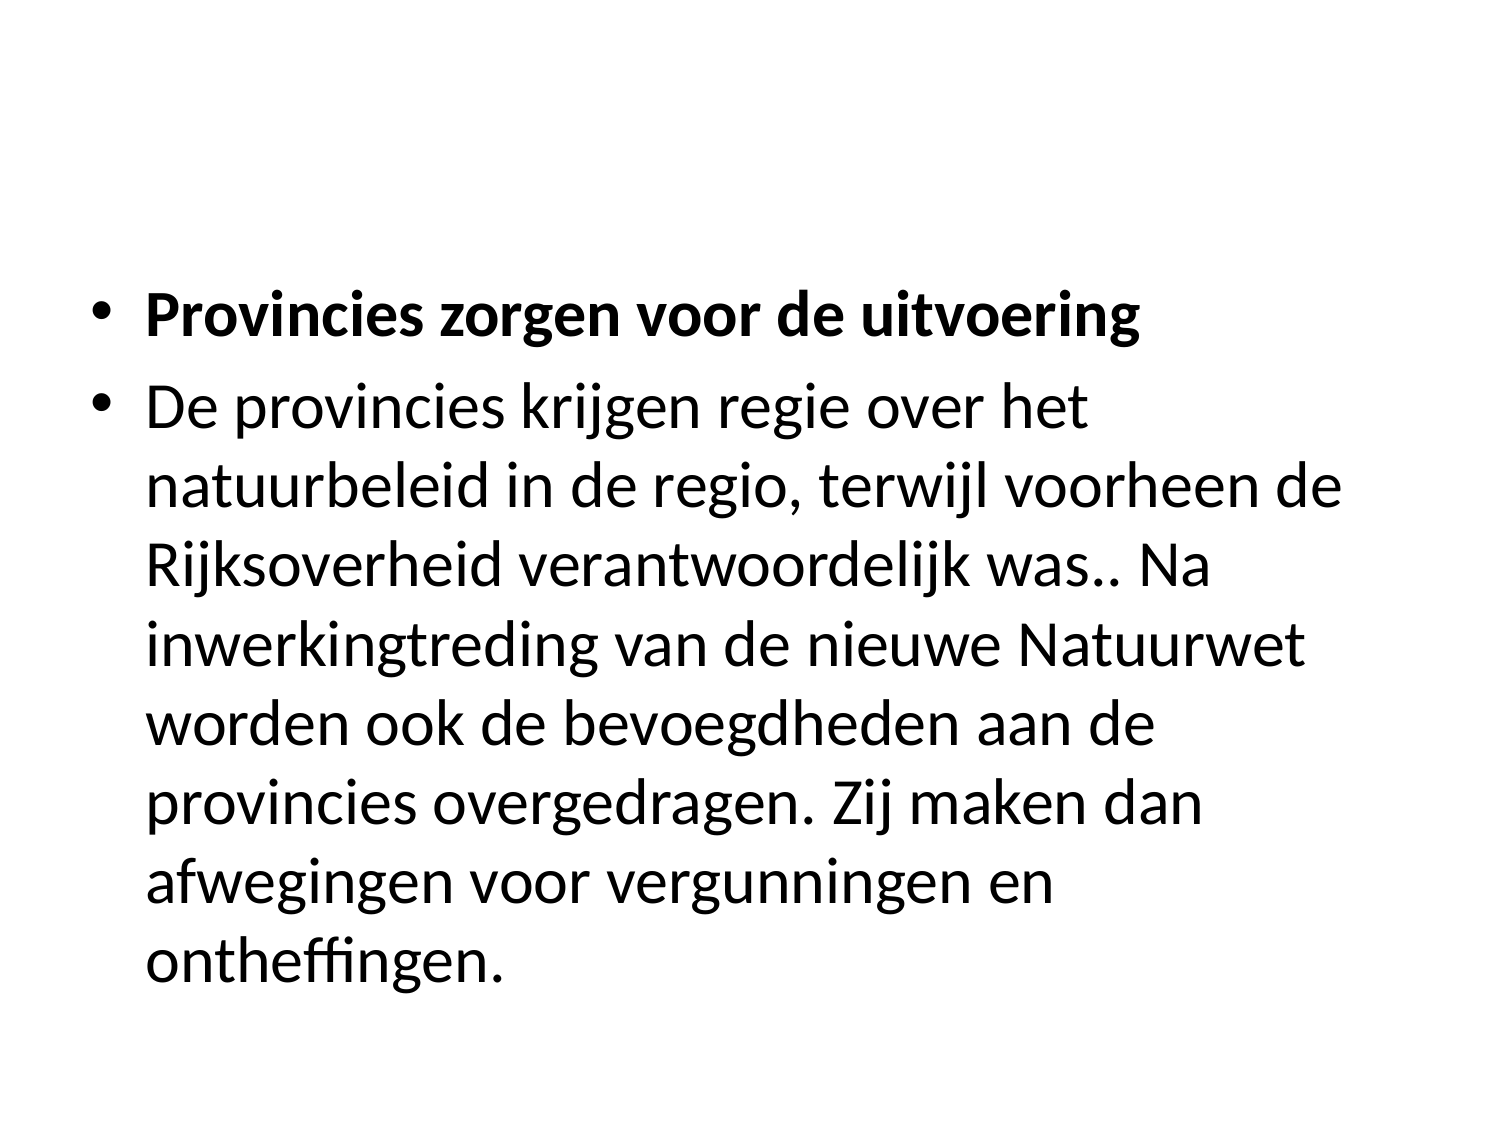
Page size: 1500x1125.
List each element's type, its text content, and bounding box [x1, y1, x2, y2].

list Provincies zorgen voor de uitvoering De provincies krijgen regie over het natuurbeleid in de regio, terwijl voorheen de Rijksoverheid verantwoordelijk was.. Na inwerkingtreding van de nieuwe Natuurwet worden ook de bevoegdheden aan de provincies overgedragen. Zij maken dan afwegingen voor vergunningen en ontheffingen. [75, 262, 1425, 1005]
